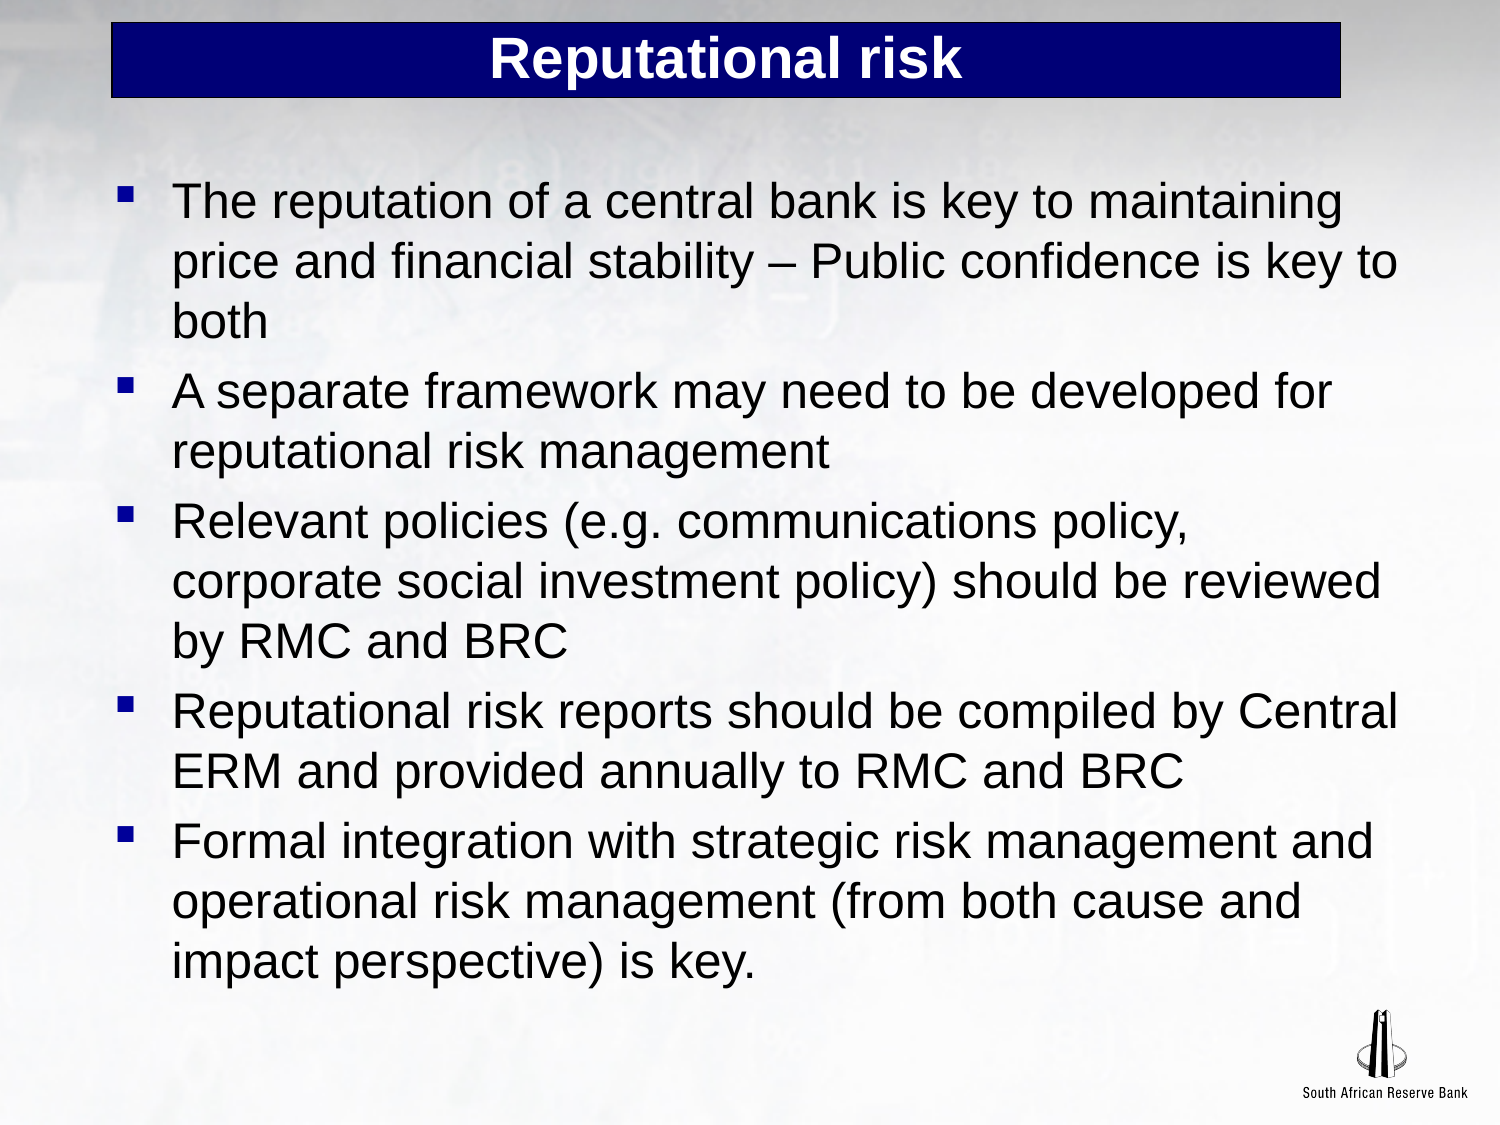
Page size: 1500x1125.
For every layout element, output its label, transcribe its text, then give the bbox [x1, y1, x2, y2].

list The reputation of a central bank is key to maintaining price and financial stability – Public confidence is key to both A separate framework may need to be developed for reputational risk management Relevant policies (e.g. communications policy, corporate social investment policy) should be reviewed by RMC and BRC Reputational risk reports should be compiled by Central ERM and provided annually to RMC and BRC Formal integration with strategic risk management and operational risk management (from both cause and impact perspective) is key. [100, 160, 1422, 1013]
picture [0, 0, 1500, 1125]
title Reputational risk [111, 22, 1341, 98]
